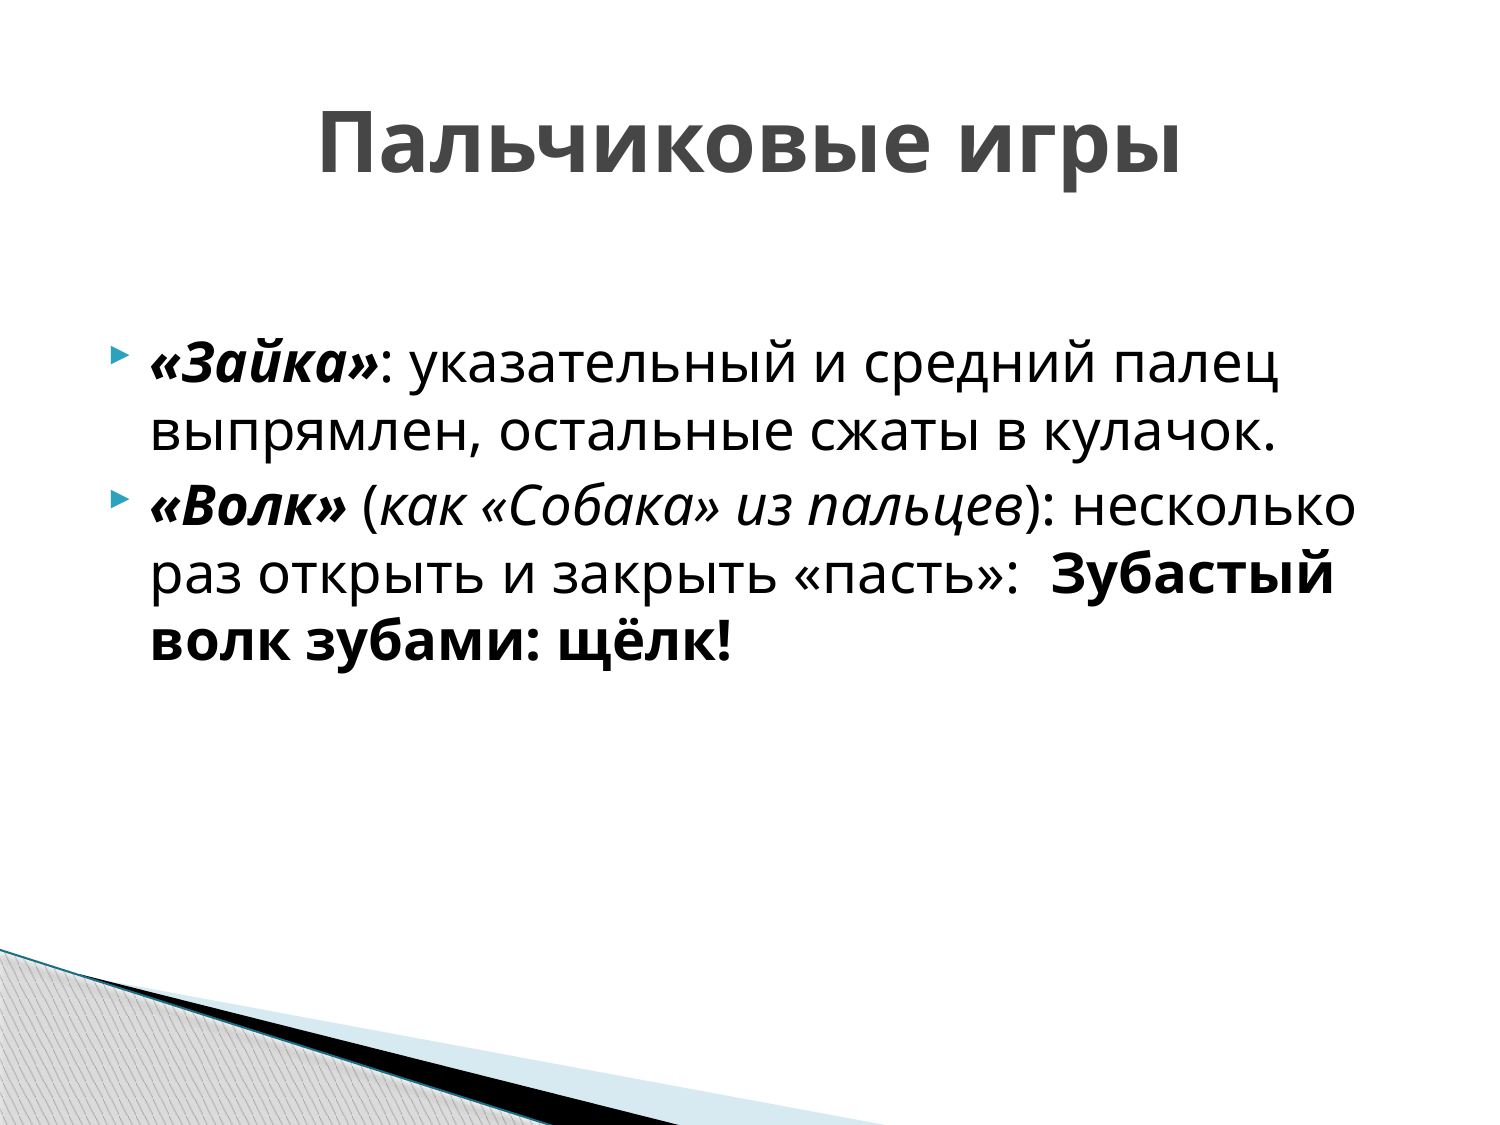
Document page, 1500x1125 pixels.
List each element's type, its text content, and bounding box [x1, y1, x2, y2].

title Пальчиковые игры [75, 45, 1425, 233]
list «Зайка»: указательный и средний палец выпрямлен, остальные сжаты в кулачок. «Волк» (как «Собака» из пальцев): несколько раз открыть и закрыть «пасть»: Зубастый волк зубами: щёлк! [75, 243, 1425, 986]
